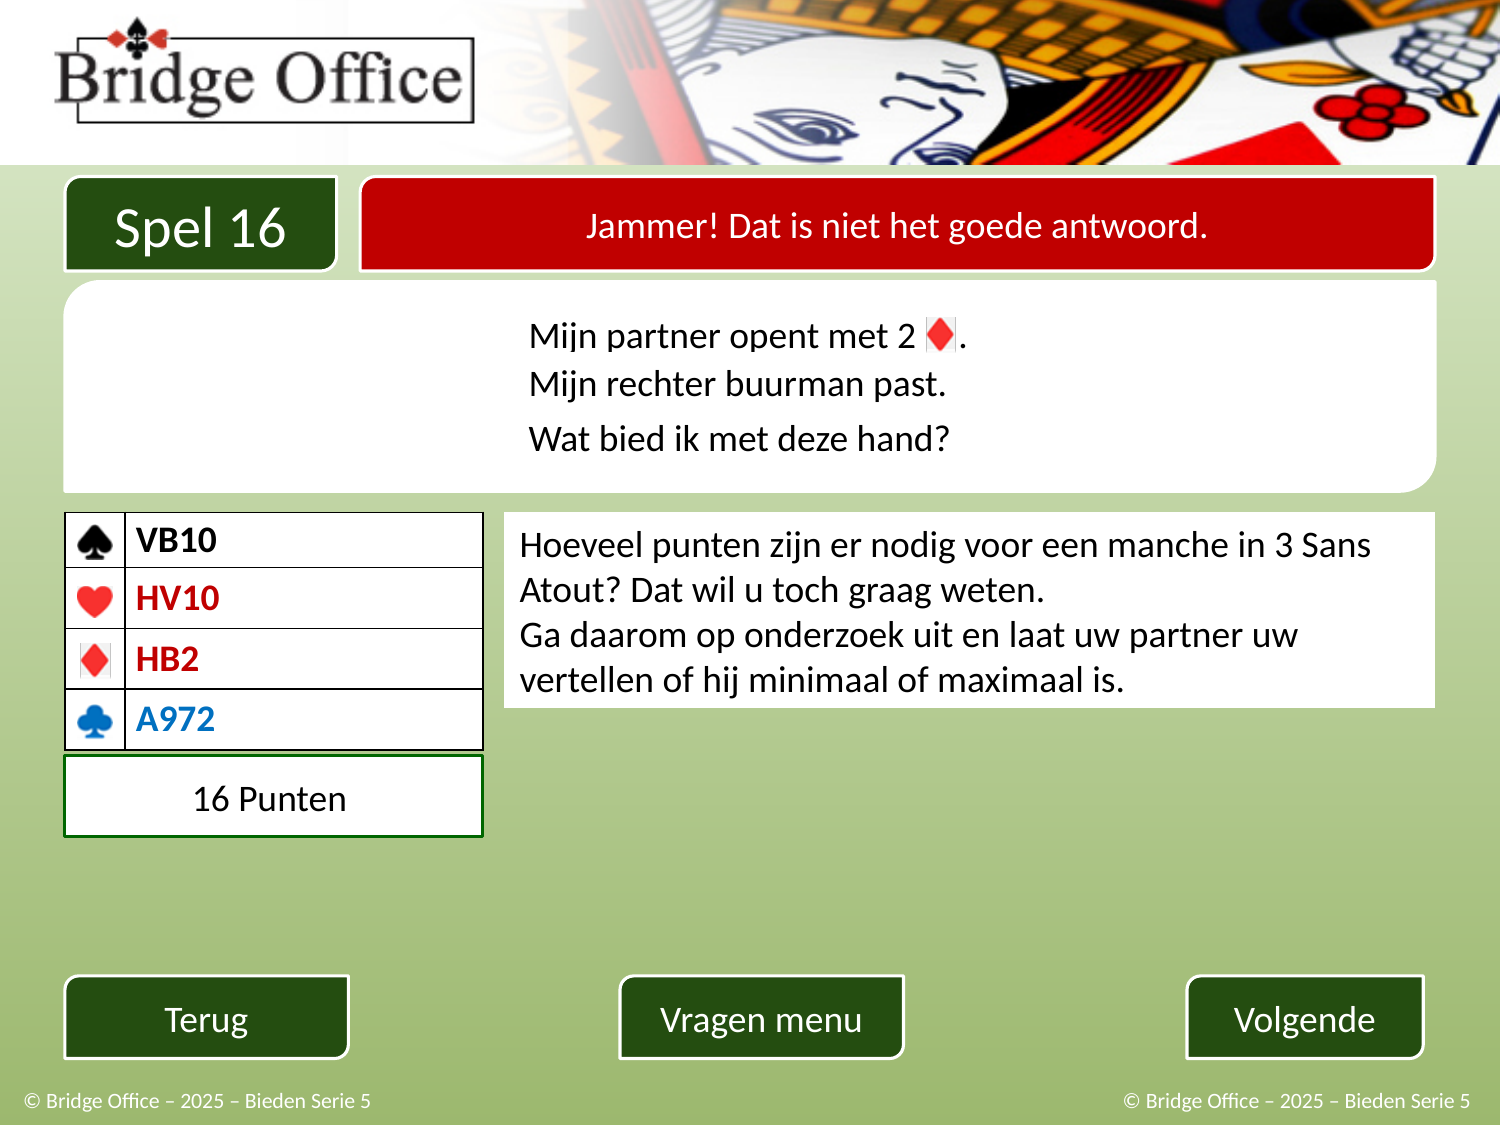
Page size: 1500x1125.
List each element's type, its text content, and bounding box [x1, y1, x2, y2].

picture [77, 643, 114, 679]
table_cell HV10 [126, 568, 482, 628]
text_box Mijn partner opent met 2 . [513, 303, 1022, 364]
table_cell [66, 690, 124, 749]
table_cell [66, 629, 124, 688]
text_box Volgende [1185, 974, 1425, 1061]
text_box Wat bied ik met deze hand? [513, 406, 987, 467]
text_box [63, 280, 1437, 493]
table_header [66, 513, 124, 567]
text_box Vragen menu [618, 974, 906, 1061]
picture [77, 585, 114, 618]
table_header VB10 [126, 513, 482, 567]
picture [922, 317, 959, 353]
picture [77, 703, 114, 740]
picture [77, 524, 114, 561]
text_box © Bridge Office – 2025 – Bieden Serie 5 [1107, 1079, 1500, 1121]
text_box Mijn rechter buurman past. [513, 352, 987, 406]
table_cell A972 [126, 690, 482, 749]
text_box 16 Punten [63, 754, 484, 838]
table_cell HB2 [126, 629, 482, 688]
picture [0, 0, 1500, 166]
text_box Spel 16 [63, 179, 339, 273]
text_box Jammer! Dat is niet het goede antwoord. [358, 179, 1437, 273]
text_box © Bridge Office – 2025 – Bieden Serie 5 [8, 1079, 393, 1121]
text_box Hoeveel punten zijn er nodig voor een manche in 3 Sans Atout? Dat wil u toch graag weten. Ga daarom op onderzoek uit en laat uw partner uw vertellen of hij minimaal of maximaal is. [504, 512, 1435, 708]
table_cell [66, 568, 124, 628]
text_box Terug [63, 974, 350, 1061]
